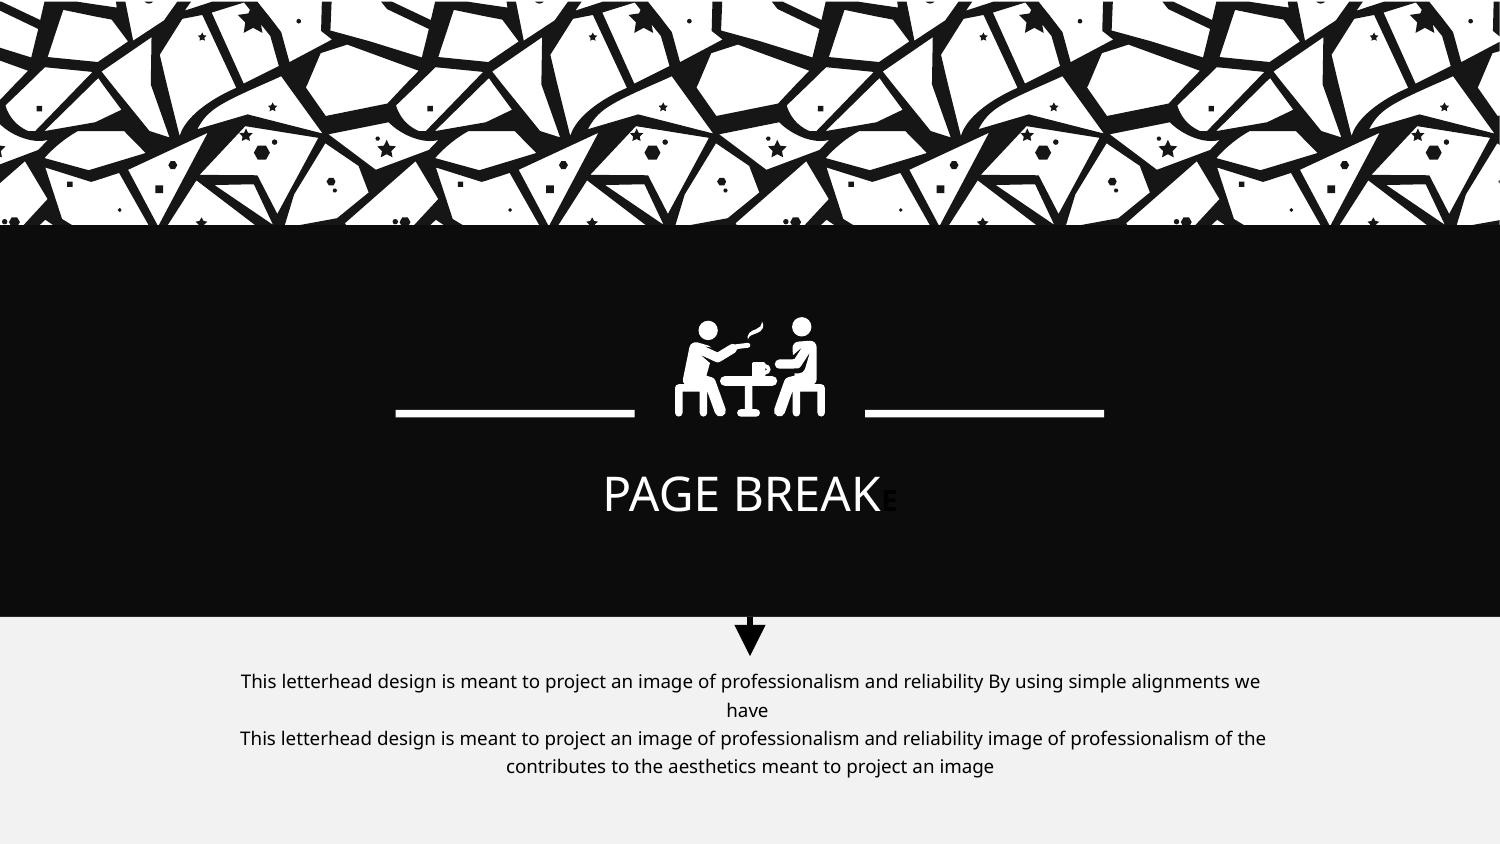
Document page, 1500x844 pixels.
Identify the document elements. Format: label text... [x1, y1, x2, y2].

text_box [0, 616, 1500, 844]
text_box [395, 316, 1105, 527]
text_box [0, 225, 1500, 616]
text_box [0, 1, 1500, 225]
text_box This letterhead design is meant to project an image of professionalism and reliability By using simple alignments we have This letterhead design is meant to project an image of professionalism and reliability image of professionalism of the contributes to the aesthetics meant to project an image [228, 693, 1272, 748]
